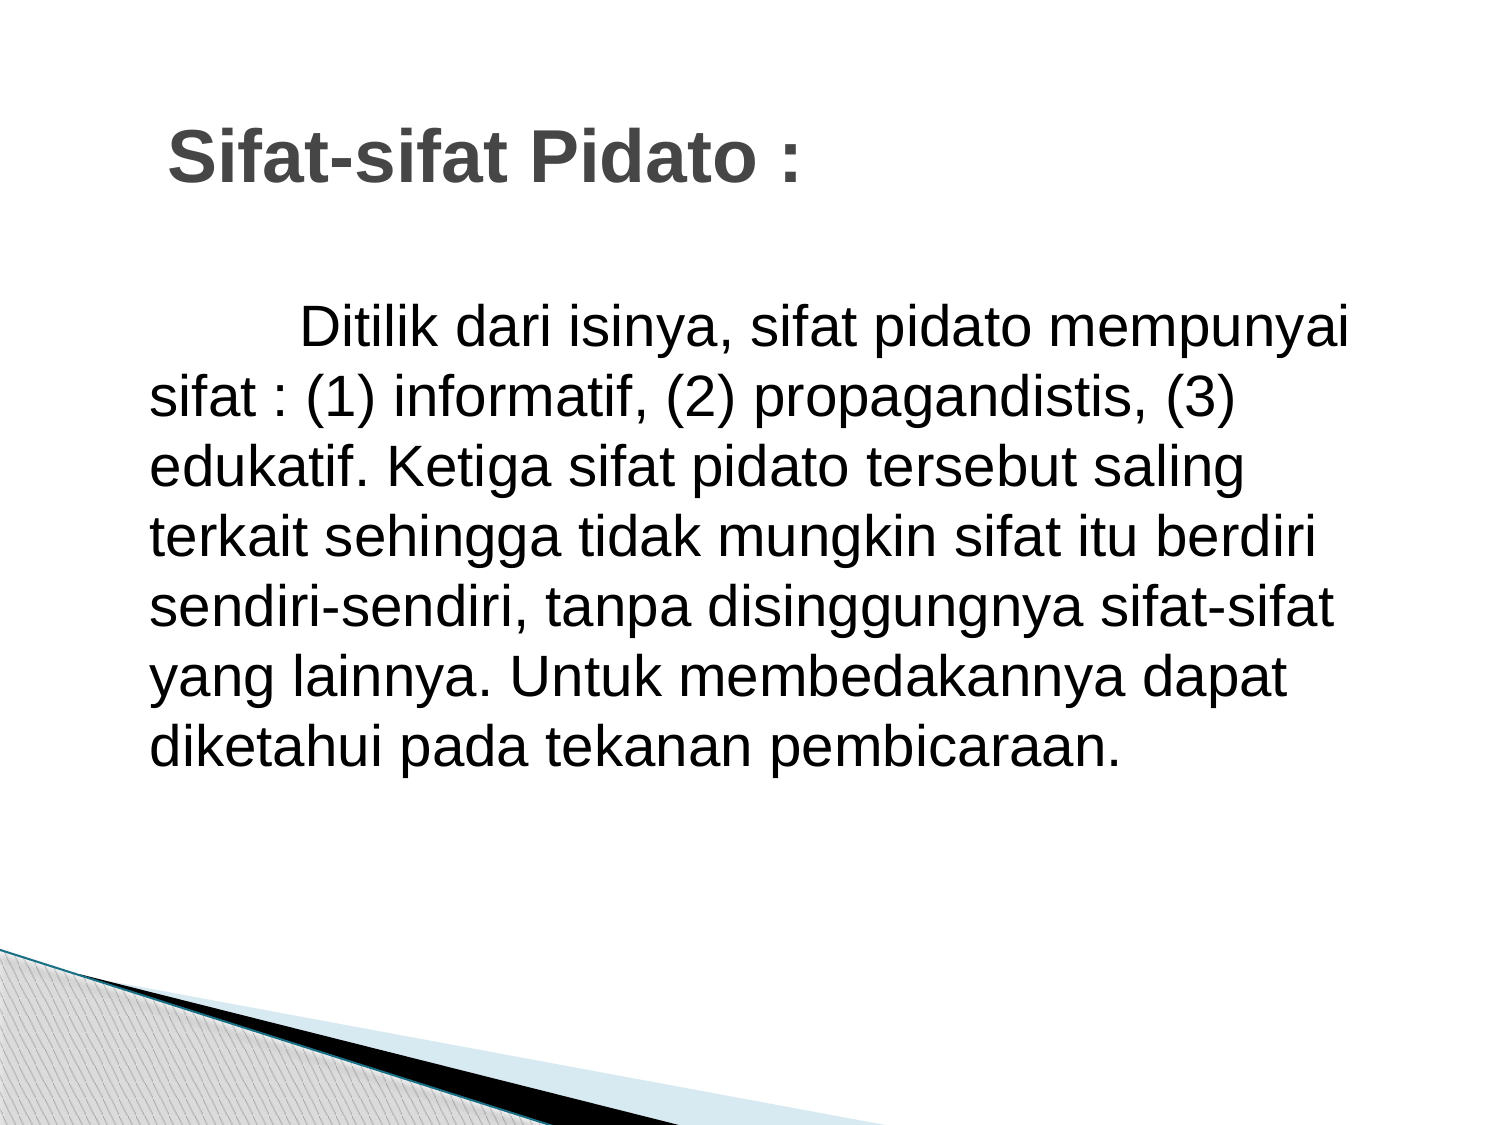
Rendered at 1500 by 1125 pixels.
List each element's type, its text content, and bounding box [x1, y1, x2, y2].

title Sifat-sifat Pidato : [152, 93, 1425, 211]
list Ditilik dari isinya, sifat pidato mempunyai sifat : (1) informatif, (2) propagandistis, (3) edukatif. Ketiga sifat pidato tersebut saling terkait sehingga tidak mungkin sifat itu berdiri sendiri-sendiri, tanpa disinggungnya sifat-sifat yang lainnya. Untuk membedakannya dapat diketahui pada tekanan pembicaraan. [75, 281, 1425, 938]
